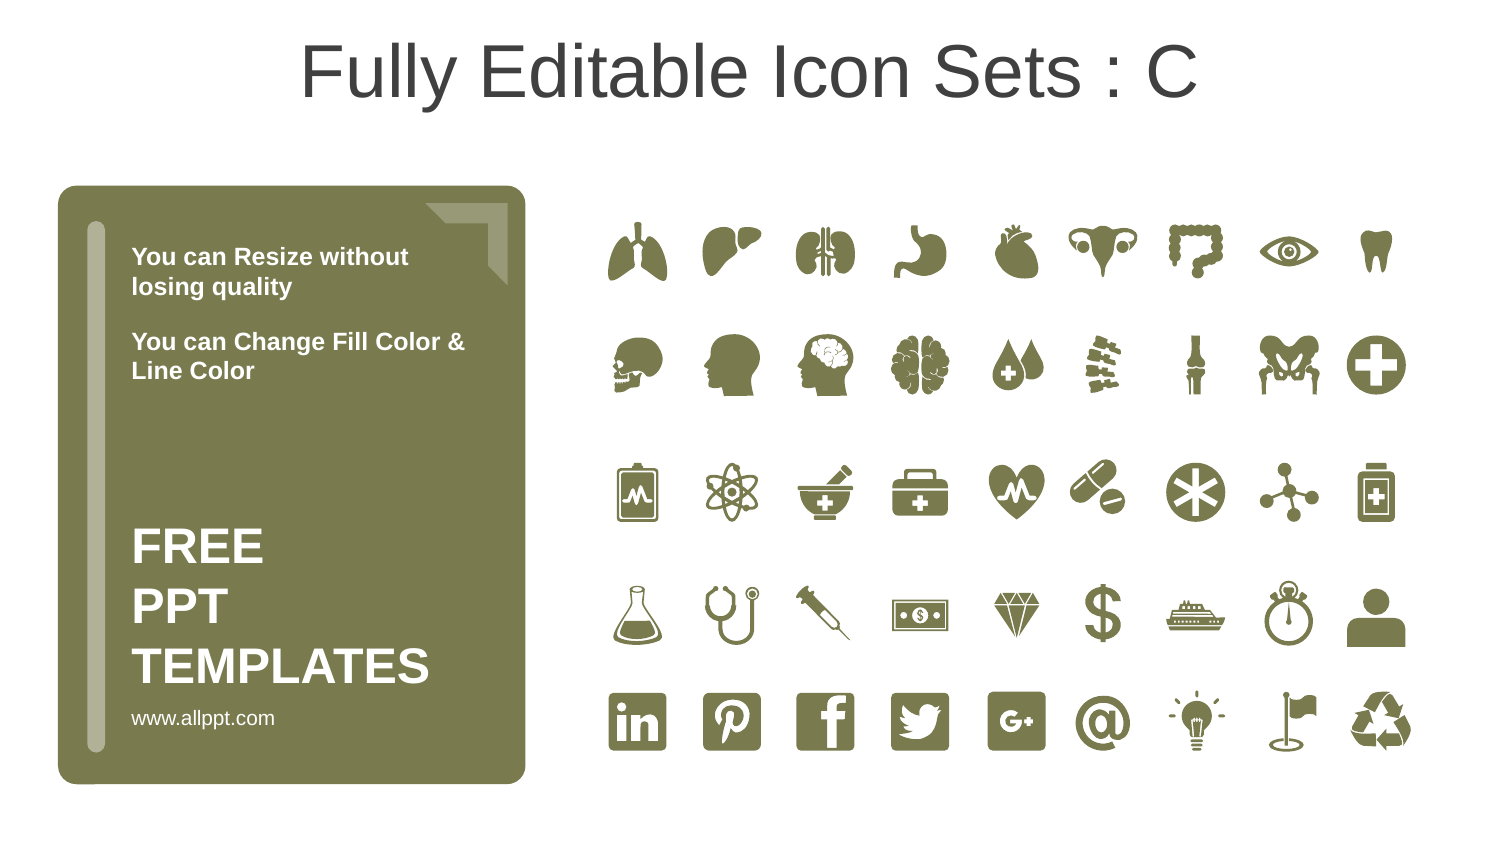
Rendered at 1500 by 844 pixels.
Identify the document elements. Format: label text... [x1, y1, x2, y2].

text_box [1262, 578, 1316, 648]
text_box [1084, 335, 1122, 395]
text_box [702, 583, 762, 648]
text_box [1184, 333, 1208, 397]
text_box [986, 462, 1047, 522]
text_box [891, 223, 949, 280]
list Fully Editable Icon Sets : C [0, 20, 1500, 115]
text_box You can Resize without losing quality [116, 233, 483, 309]
text_box [795, 332, 856, 399]
text_box [1257, 234, 1321, 269]
text_box [614, 460, 661, 524]
text_box [1083, 582, 1123, 645]
text_box [700, 690, 764, 753]
text_box [985, 689, 1048, 753]
text_box You can Change Fill Color & Line Color [116, 317, 483, 393]
text_box [992, 590, 1042, 640]
text_box [1066, 223, 1140, 280]
text_box [795, 462, 856, 522]
text_box [890, 466, 950, 518]
text_box [1166, 222, 1226, 281]
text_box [703, 333, 761, 397]
text_box FREE PPT TEMPLATES [116, 505, 483, 701]
text_box [1164, 598, 1228, 633]
text_box [1345, 586, 1408, 650]
text_box [1358, 228, 1395, 275]
text_box [1067, 457, 1128, 517]
text_box [610, 335, 665, 395]
text_box [793, 224, 857, 279]
text_box [1164, 460, 1228, 524]
text_box [794, 583, 853, 643]
text_box [1344, 333, 1408, 397]
text_box [1266, 689, 1319, 754]
text_box [1215, 712, 1228, 720]
text_box [990, 336, 1046, 393]
text_box [1073, 693, 1133, 753]
text_box [889, 690, 952, 753]
text_box [1348, 689, 1413, 753]
text_box [700, 224, 764, 279]
text_box [606, 219, 670, 283]
text_box [611, 583, 665, 647]
text_box [703, 460, 761, 524]
text_box [1257, 460, 1321, 524]
text_box [606, 690, 669, 753]
text_box [1256, 333, 1322, 397]
text_box [794, 690, 857, 753]
text_box [993, 222, 1041, 281]
text_box [1166, 688, 1221, 753]
text_box [890, 597, 951, 633]
text_box www.allppt.com [116, 701, 483, 737]
text_box [1355, 460, 1397, 524]
text_box [888, 333, 952, 397]
